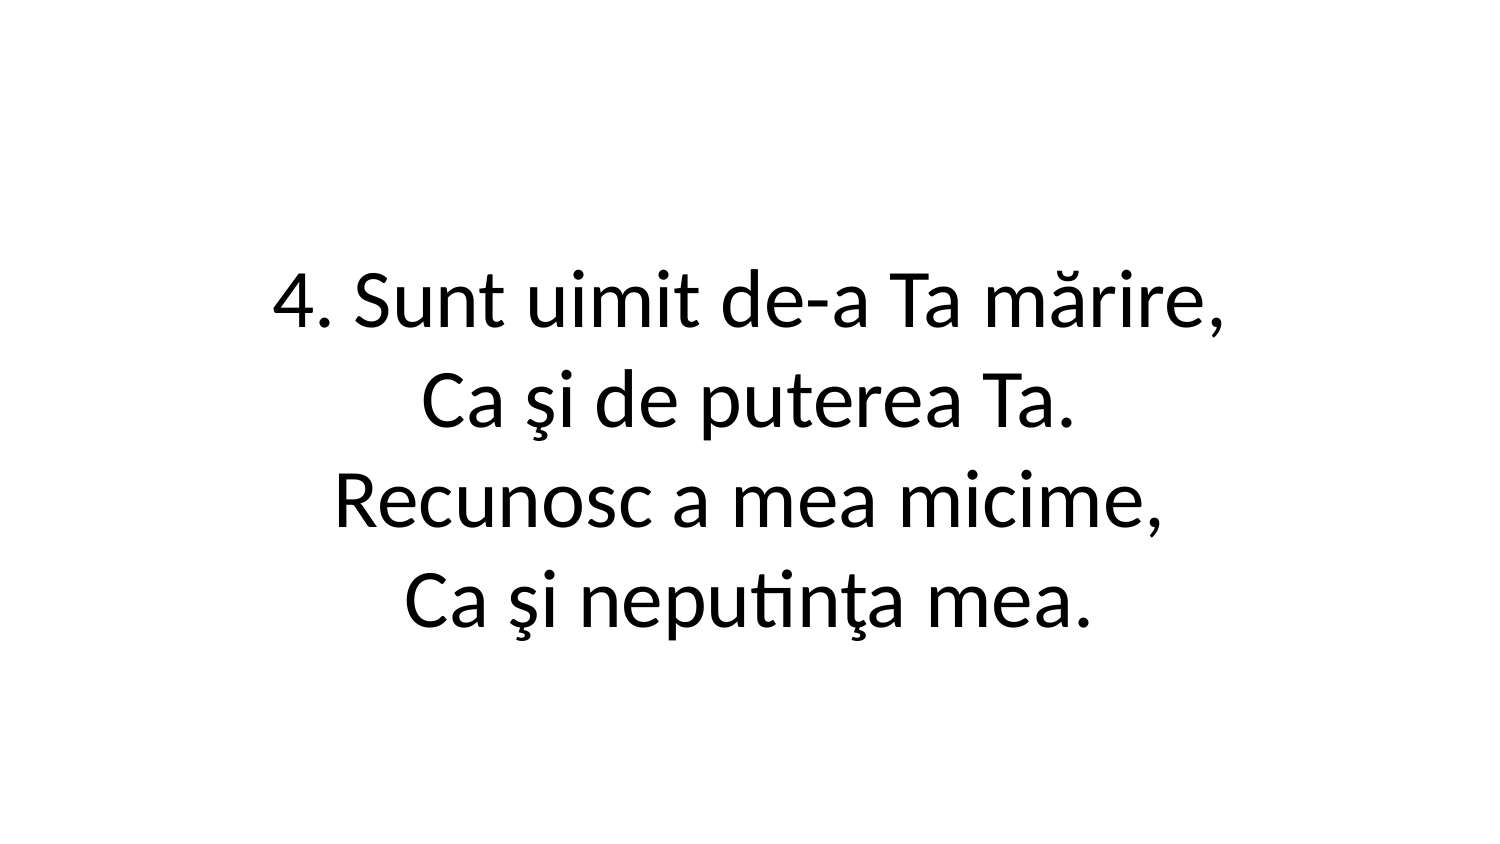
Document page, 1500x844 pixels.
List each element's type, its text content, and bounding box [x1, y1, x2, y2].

text_box 4. Sunt uimit de-a Ta mărire, Ca şi de puterea Ta. Recunosc a mea micime, Ca şi neputinţa mea. [257, 192, 1243, 652]
